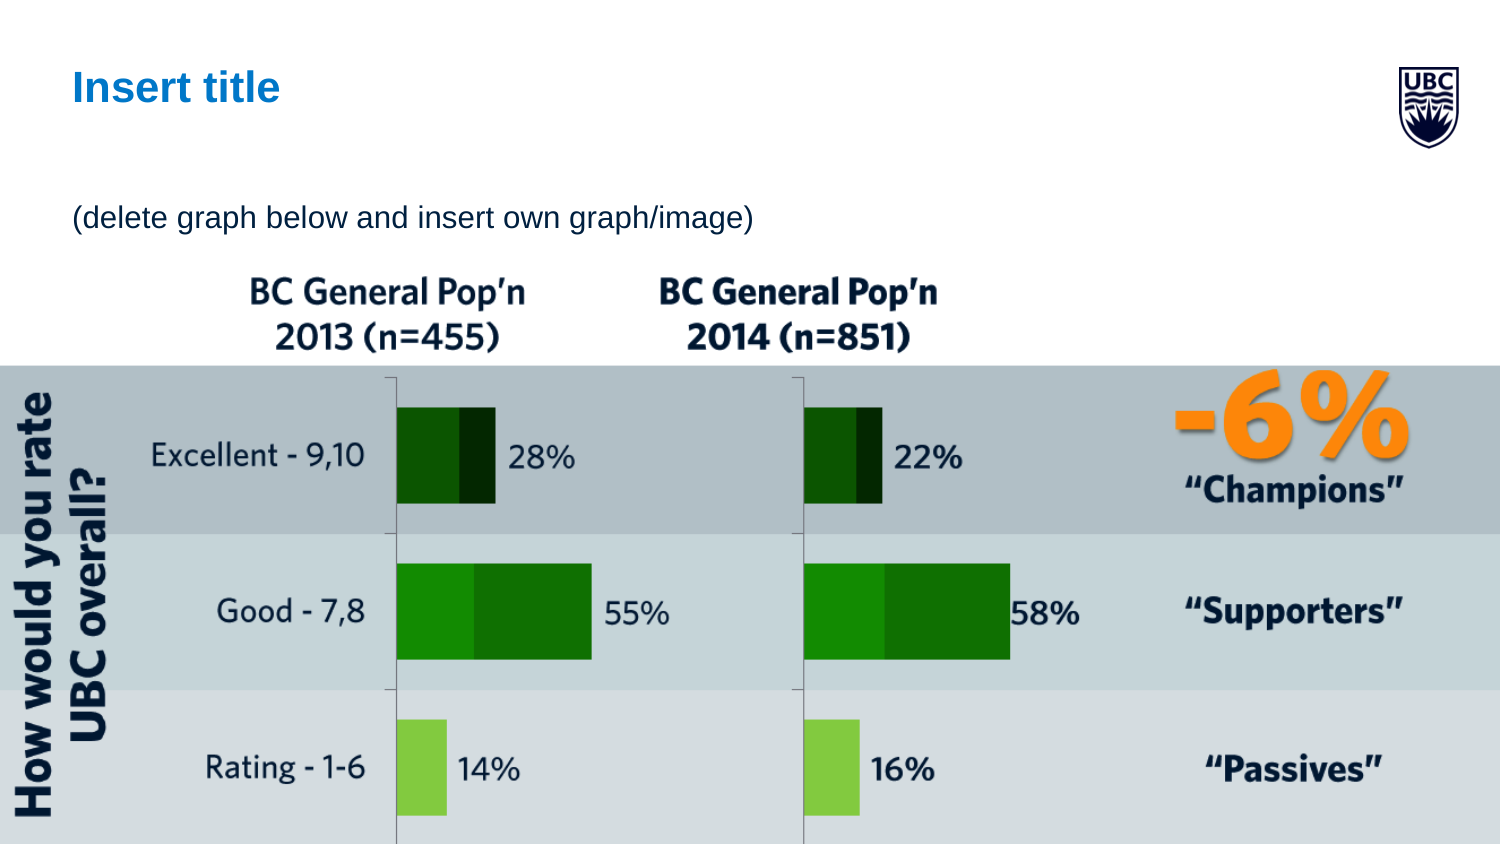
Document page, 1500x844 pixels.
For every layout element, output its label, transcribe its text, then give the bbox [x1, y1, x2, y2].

list (delete graph below and insert own graph/image) [72, 185, 1329, 254]
picture [1399, 67, 1459, 149]
picture [0, 256, 1500, 844]
title Insert title [71, 67, 1370, 170]
